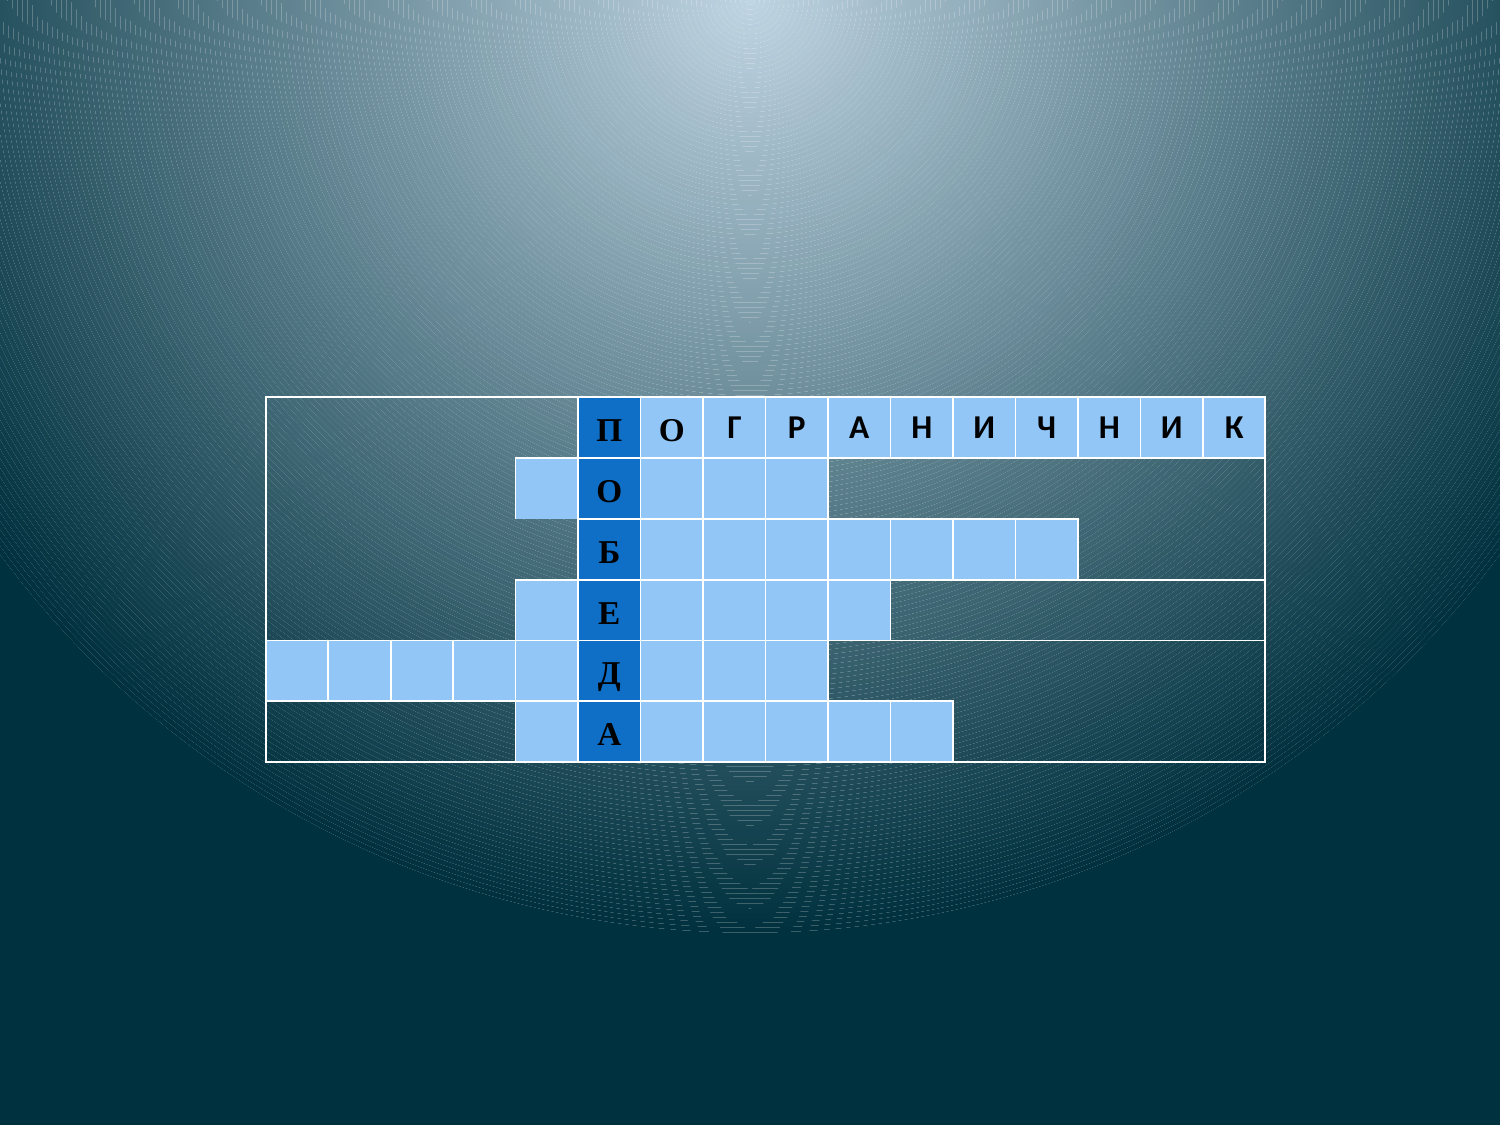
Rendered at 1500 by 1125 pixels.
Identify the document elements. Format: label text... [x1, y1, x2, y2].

table_header Ч [1016, 398, 1077, 457]
table_header И [1141, 398, 1202, 457]
table_cell [829, 459, 1264, 519]
table_cell [766, 459, 827, 518]
table_cell [891, 520, 952, 579]
table_cell [516, 702, 577, 761]
table_header Н [1079, 398, 1140, 457]
table_cell [766, 581, 827, 640]
table_cell [641, 581, 702, 640]
table_cell [454, 641, 515, 700]
table_cell [891, 581, 1264, 640]
table_cell [829, 520, 890, 579]
table_cell [766, 520, 827, 579]
table_cell [641, 641, 702, 700]
table_cell [641, 459, 702, 518]
table_cell [267, 641, 327, 700]
table_cell [704, 641, 765, 700]
table_cell [704, 459, 765, 518]
table_cell [329, 641, 390, 700]
table_cell [267, 519, 577, 580]
table_cell [704, 702, 765, 761]
table_header О [641, 398, 702, 457]
table_header [267, 398, 577, 458]
table_cell [641, 520, 702, 579]
table_cell [954, 520, 1015, 579]
table_header Г [704, 398, 765, 457]
table_cell Б [579, 520, 640, 579]
table_cell [829, 641, 1264, 701]
table_cell [766, 702, 827, 761]
table_cell [267, 458, 515, 519]
table_cell О [579, 459, 640, 518]
table_header Р [766, 398, 827, 457]
table_header К [1204, 398, 1264, 457]
table_header А [829, 398, 890, 457]
table_cell Д [579, 641, 640, 700]
table_cell [516, 641, 577, 700]
table_cell [766, 641, 827, 700]
table_cell [516, 459, 577, 519]
table_cell [1079, 519, 1264, 579]
table_cell [267, 702, 515, 761]
table_cell А [579, 702, 640, 761]
table_header И [954, 398, 1015, 457]
table_cell [1016, 520, 1077, 579]
table_header Н [891, 398, 952, 457]
table_cell Е [579, 581, 640, 640]
table_header П [579, 398, 640, 457]
table_cell [704, 581, 765, 640]
table_cell [704, 520, 765, 579]
table_cell [891, 702, 952, 761]
table_cell [954, 701, 1264, 761]
table_cell [267, 580, 515, 640]
table_cell [392, 641, 452, 700]
table_cell [829, 581, 890, 640]
table_cell [516, 581, 577, 640]
table_cell [829, 702, 890, 761]
table_cell [641, 702, 702, 761]
